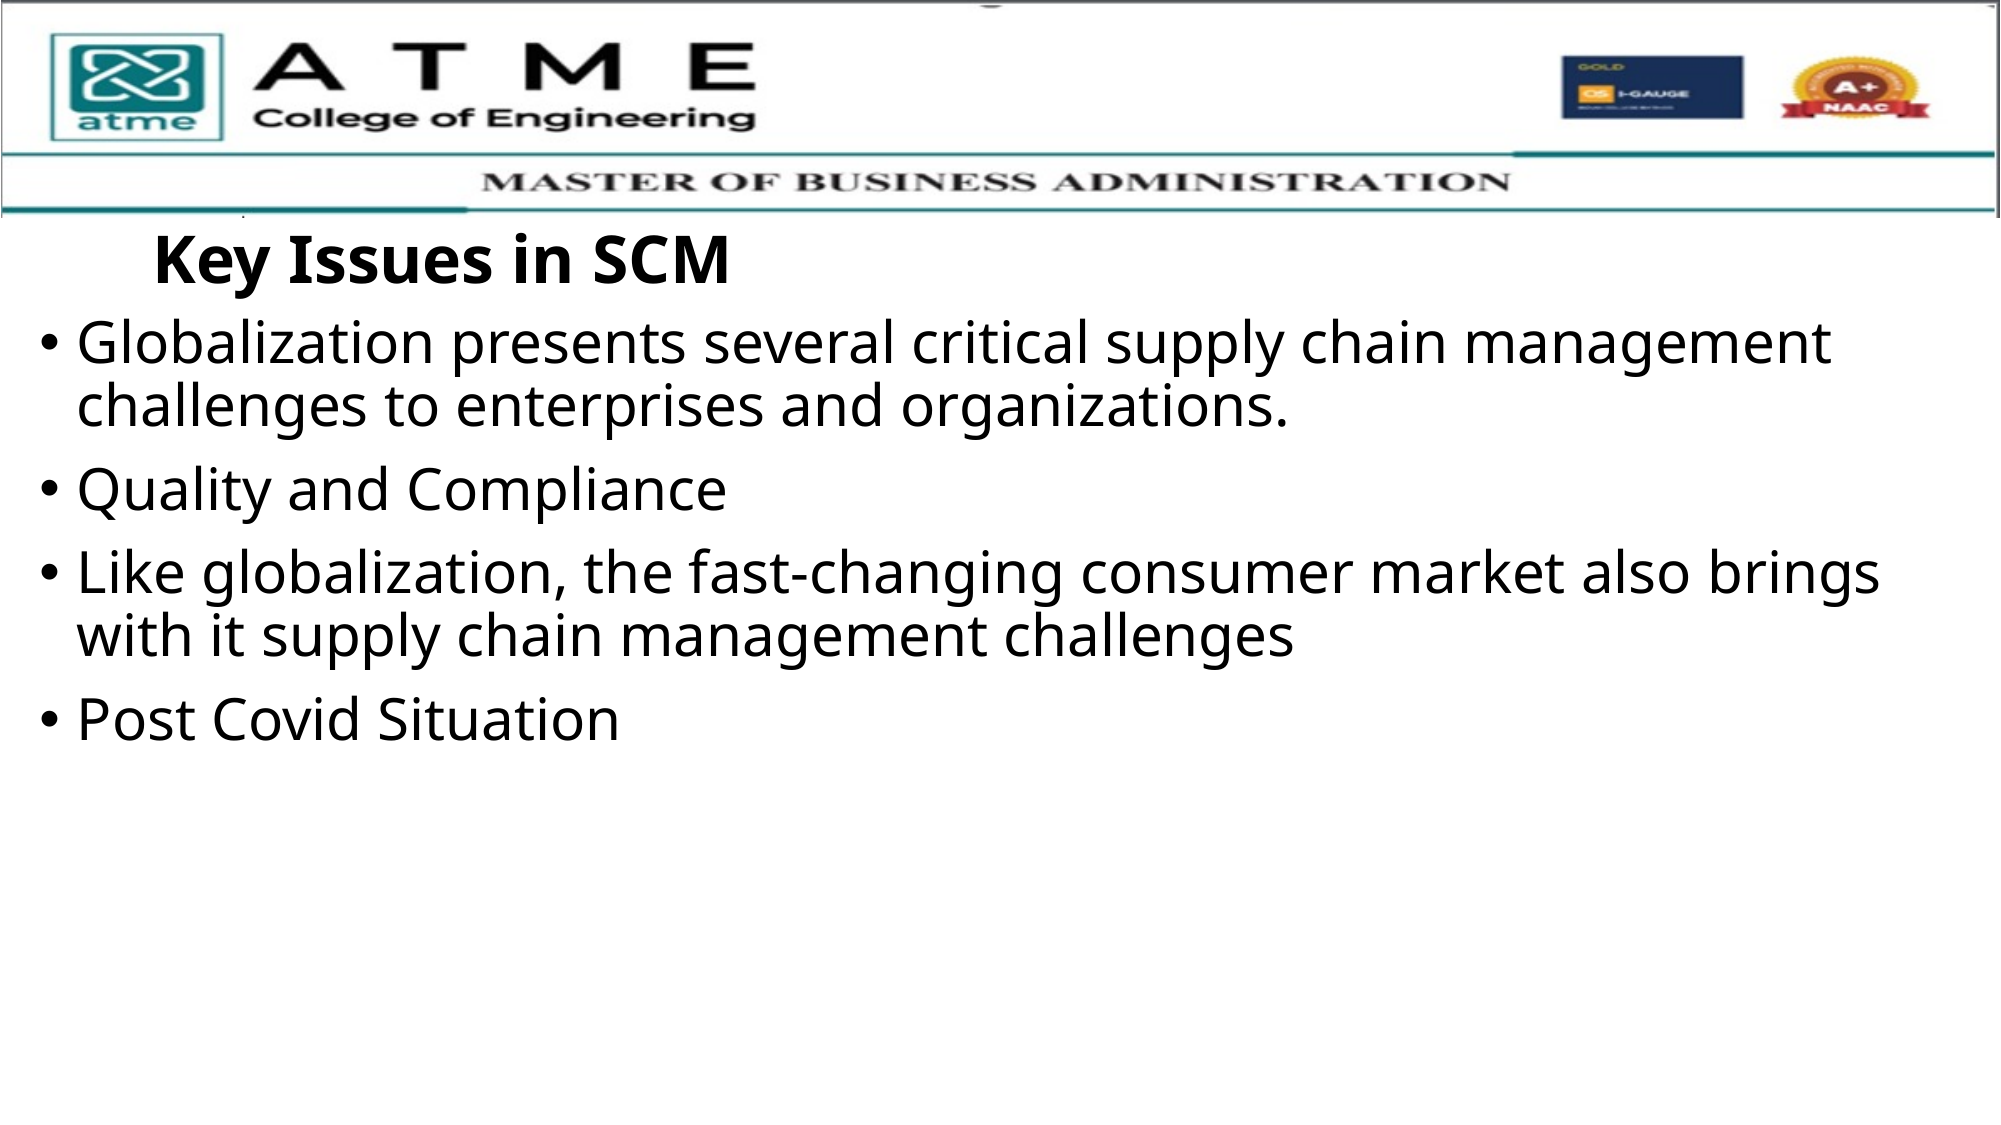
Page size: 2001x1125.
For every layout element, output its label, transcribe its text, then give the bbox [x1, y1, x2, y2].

list Globalization presents several critical supply chain management challenges to enterprises and organizations. Quality and Compliance Like globalization, the fast-changing consumer market also brings with it supply chain management challenges Post Covid Situation [24, 305, 1973, 1099]
title Key Issues in SCM [137, 219, 1863, 305]
picture [1, 0, 2000, 218]
